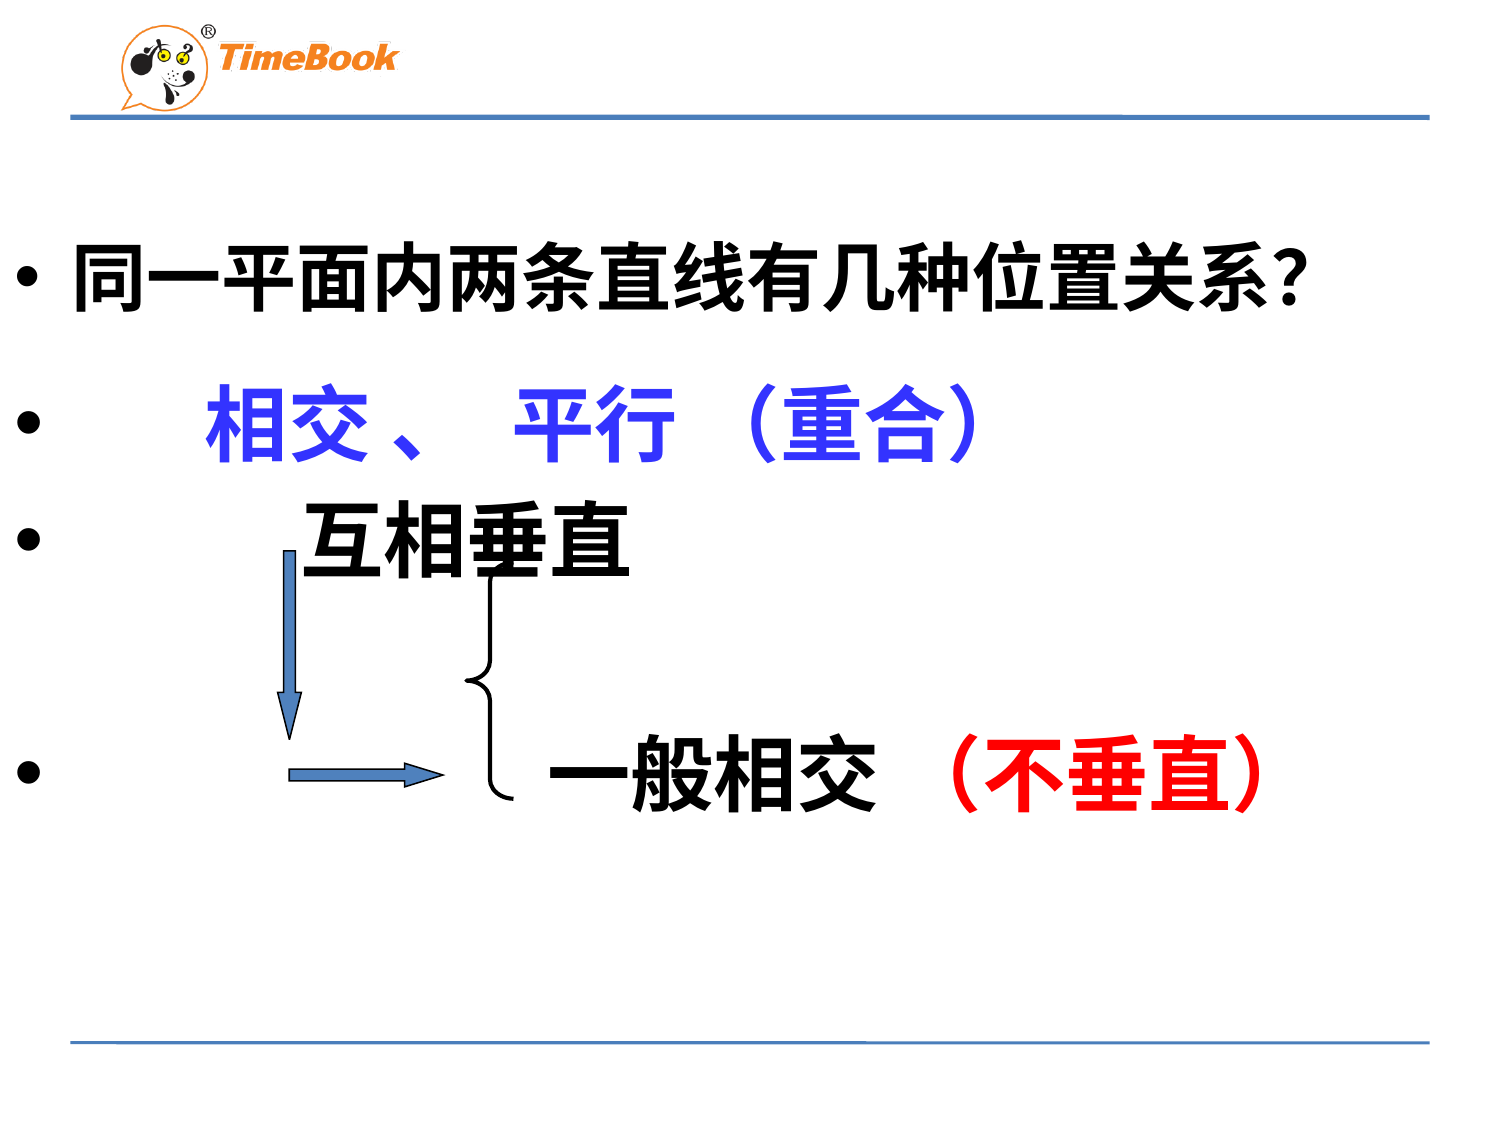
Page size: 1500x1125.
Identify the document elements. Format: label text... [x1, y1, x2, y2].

text_box [289, 763, 443, 787]
text_box [277, 550, 302, 740]
picture [118, 22, 408, 108]
text_box [466, 562, 514, 799]
list 同一平面内两条直线有几种位置关系？ 相交 、 平行 （重合） 互相垂直 一般相交 （不垂直） [0, 108, 1500, 882]
